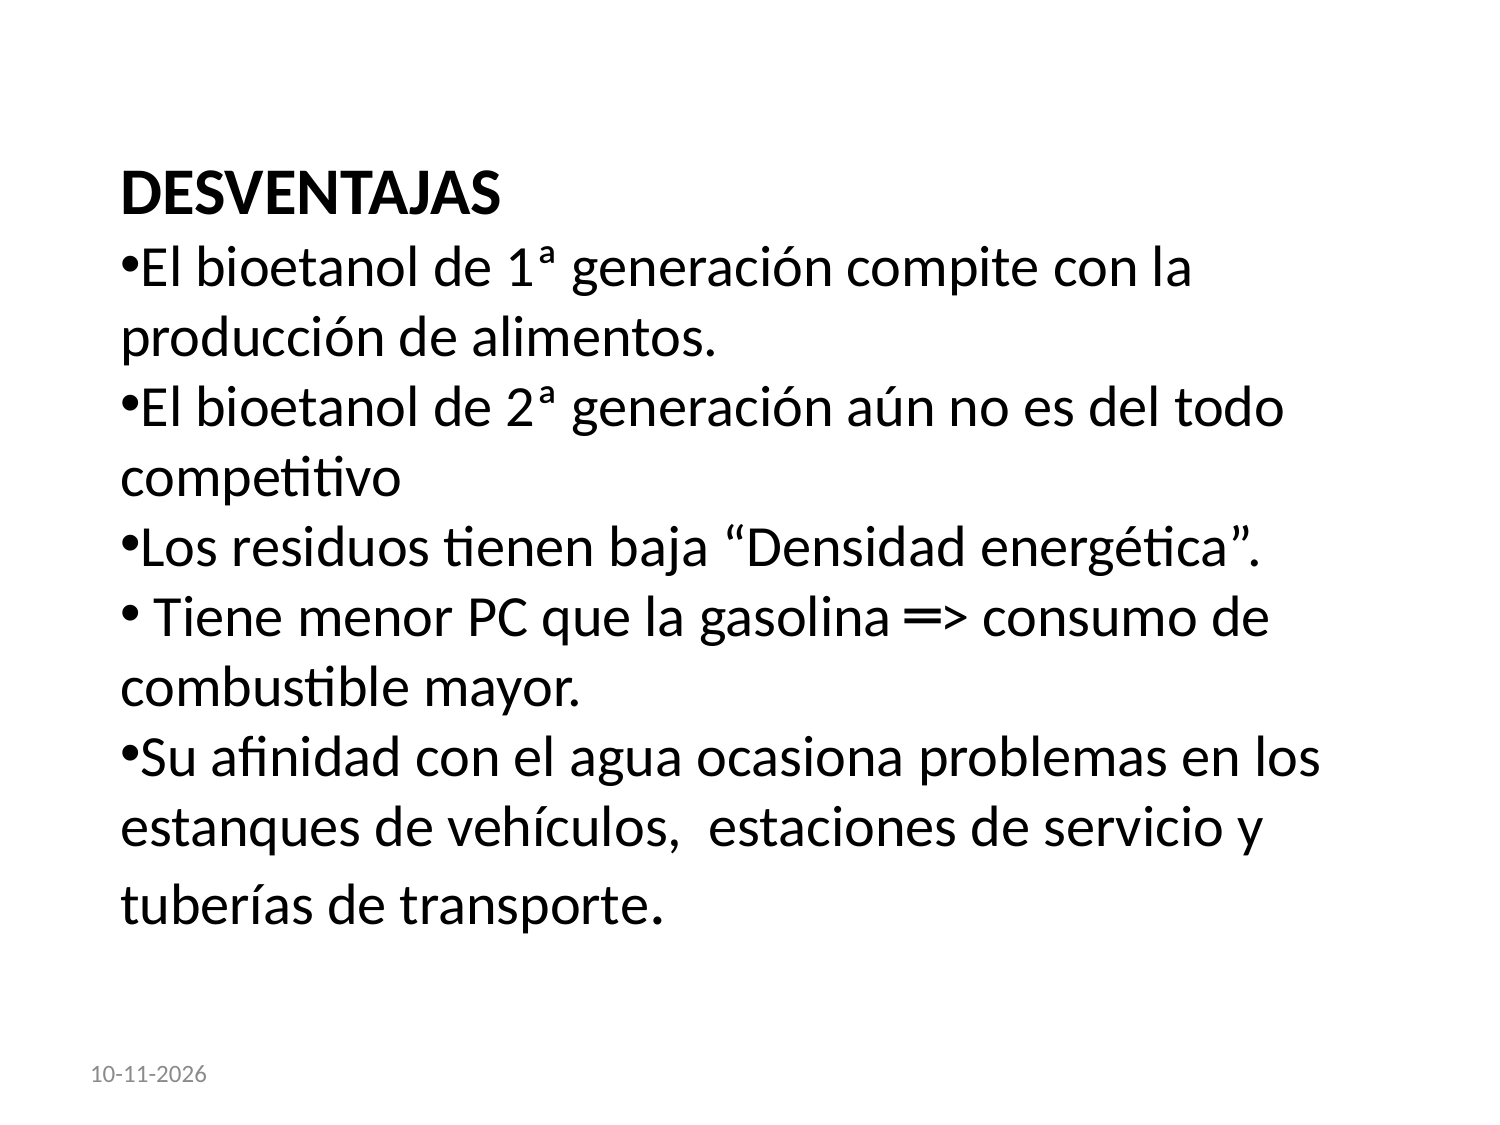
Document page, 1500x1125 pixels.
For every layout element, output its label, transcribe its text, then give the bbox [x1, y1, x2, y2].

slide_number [75, 1042, 425, 1103]
text_box DESVENTAJAS El bioetanol de 1ª generación compite con la producción de alimentos. El bioetanol de 2ª generación aún no es del todo competitivo Los residuos tienen baja “Densidad energética”. Tiene menor PC que la gasolina ═> consumo de combustible mayor. Su afinidad con el agua ocasiona problemas en los estanques de vehículos, estaciones de servicio y tuberías de transporte. [105, 140, 1442, 946]
